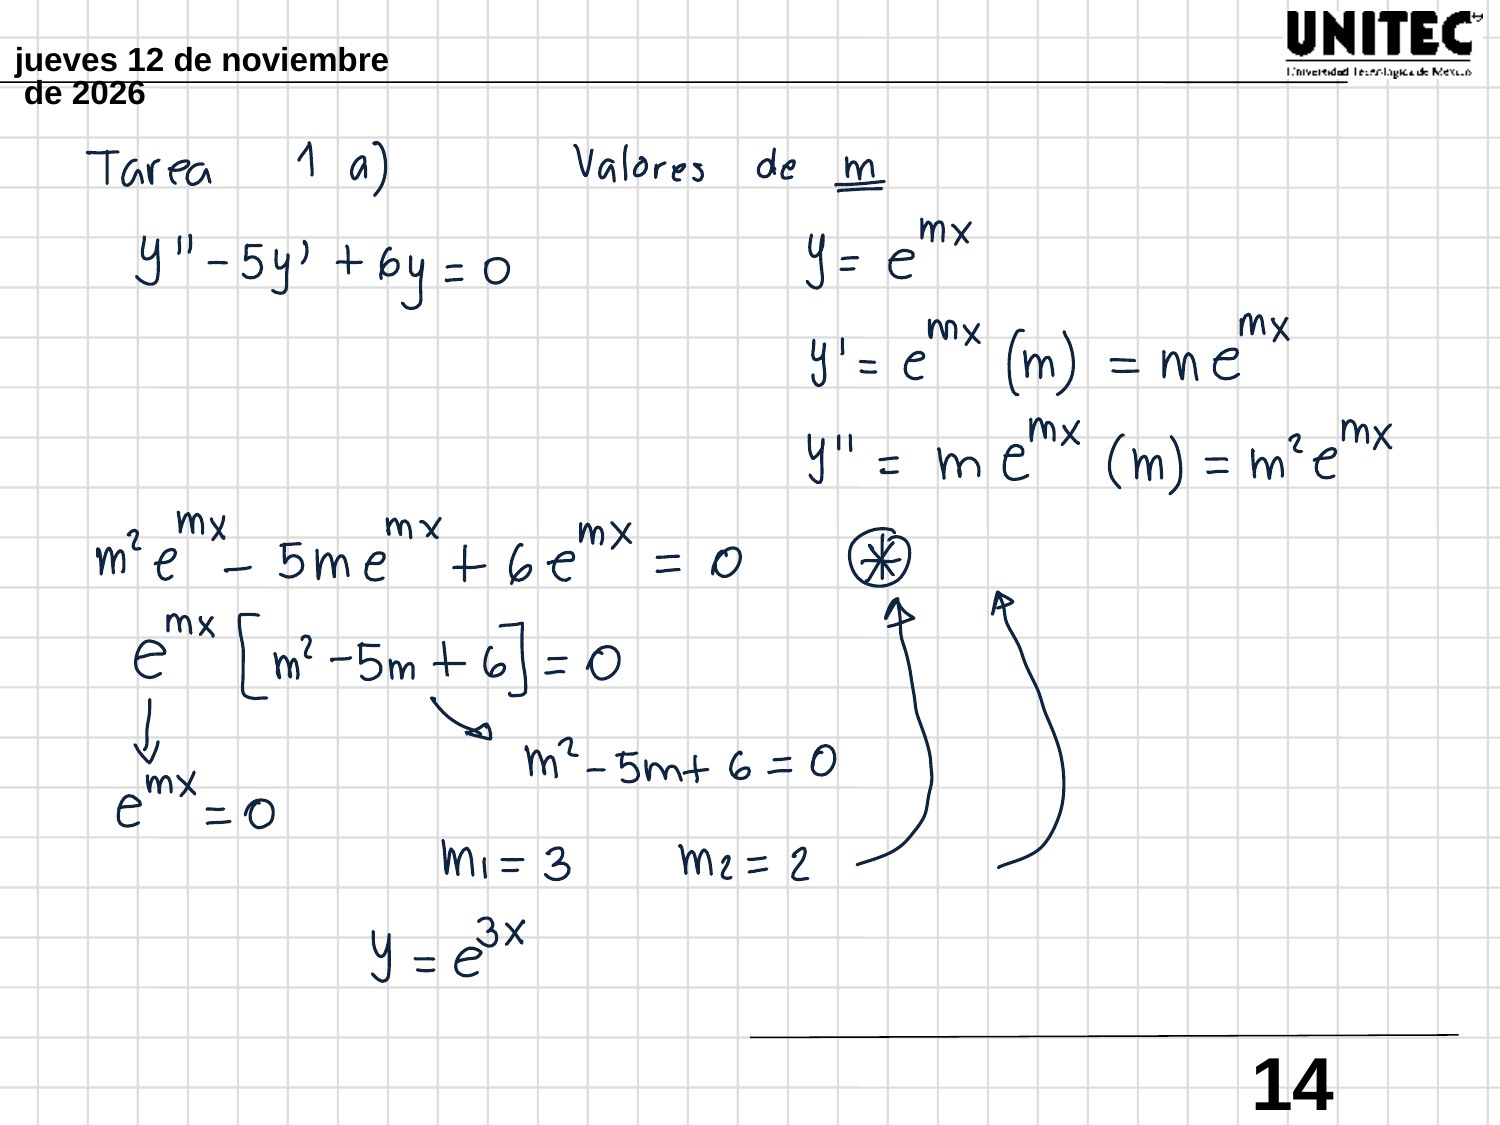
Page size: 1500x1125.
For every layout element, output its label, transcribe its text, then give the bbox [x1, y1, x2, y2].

picture [1283, 11, 1483, 79]
slide_number lunes, 23 de enero de 2012 [0, 31, 407, 110]
slide_number 14 [1199, 1013, 1452, 1109]
